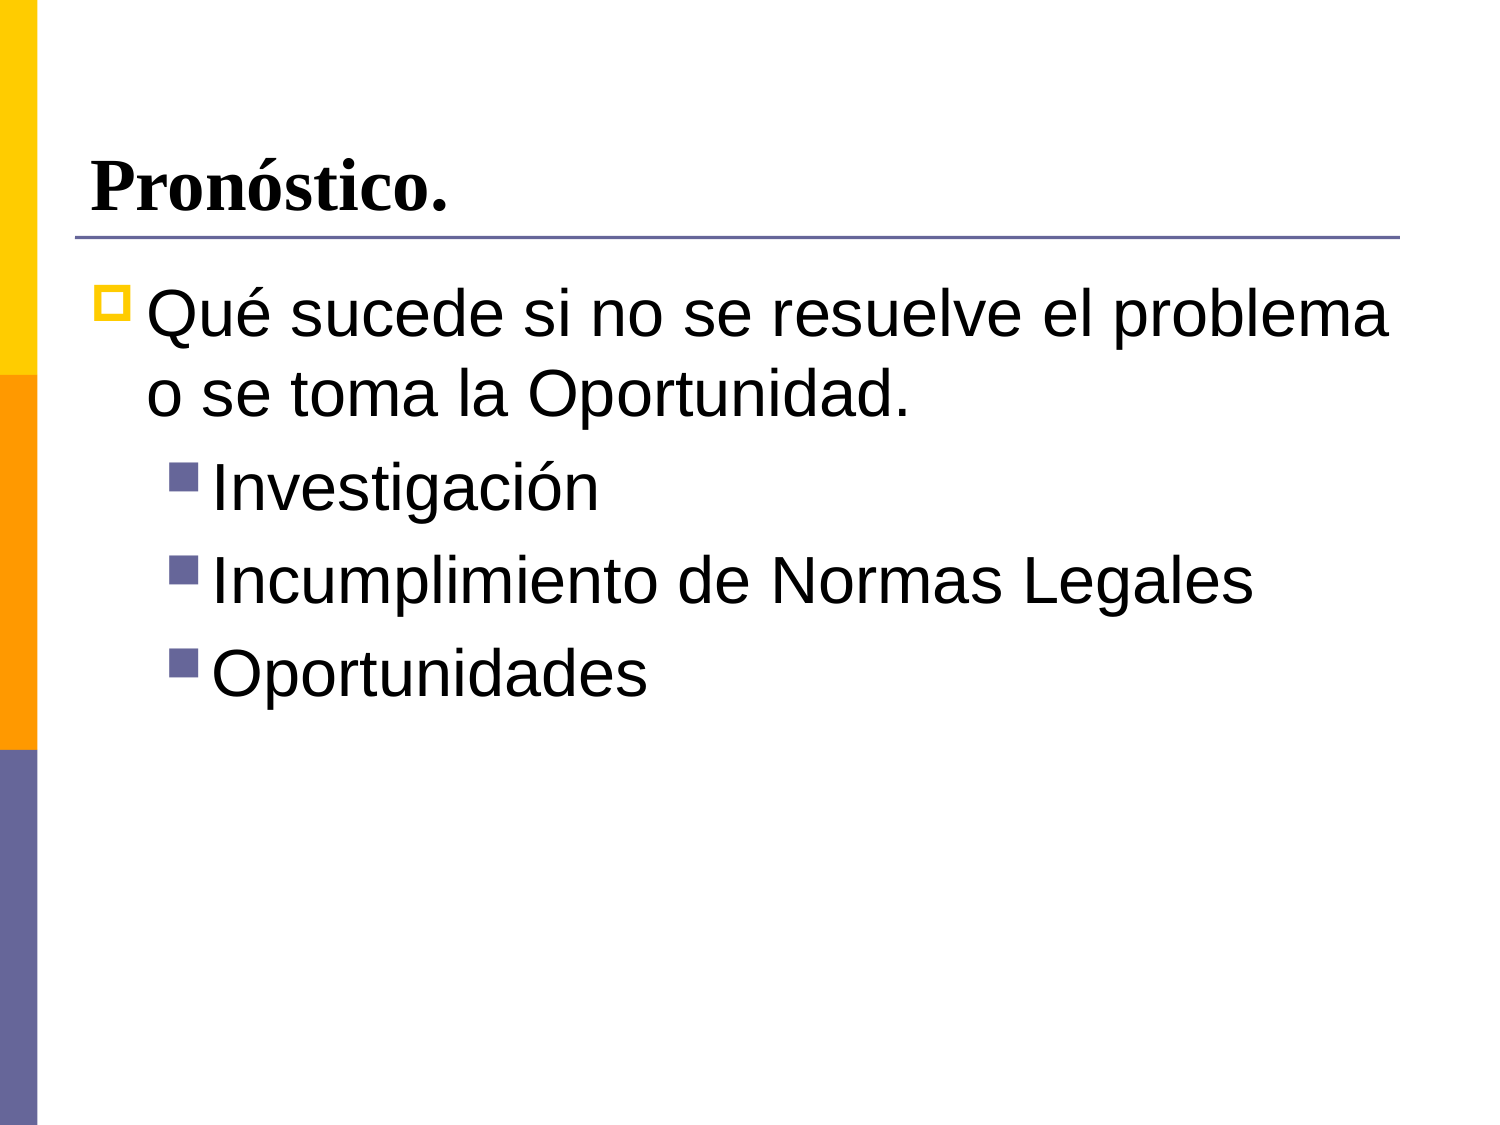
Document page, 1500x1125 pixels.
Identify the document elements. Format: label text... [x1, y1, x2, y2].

list Qué sucede si no se resuelve el problema o se toma la Oportunidad. Investigación Incumplimiento de Normas Legales Oportunidades [75, 262, 1425, 1006]
title Pronóstico. [75, 45, 1425, 233]
